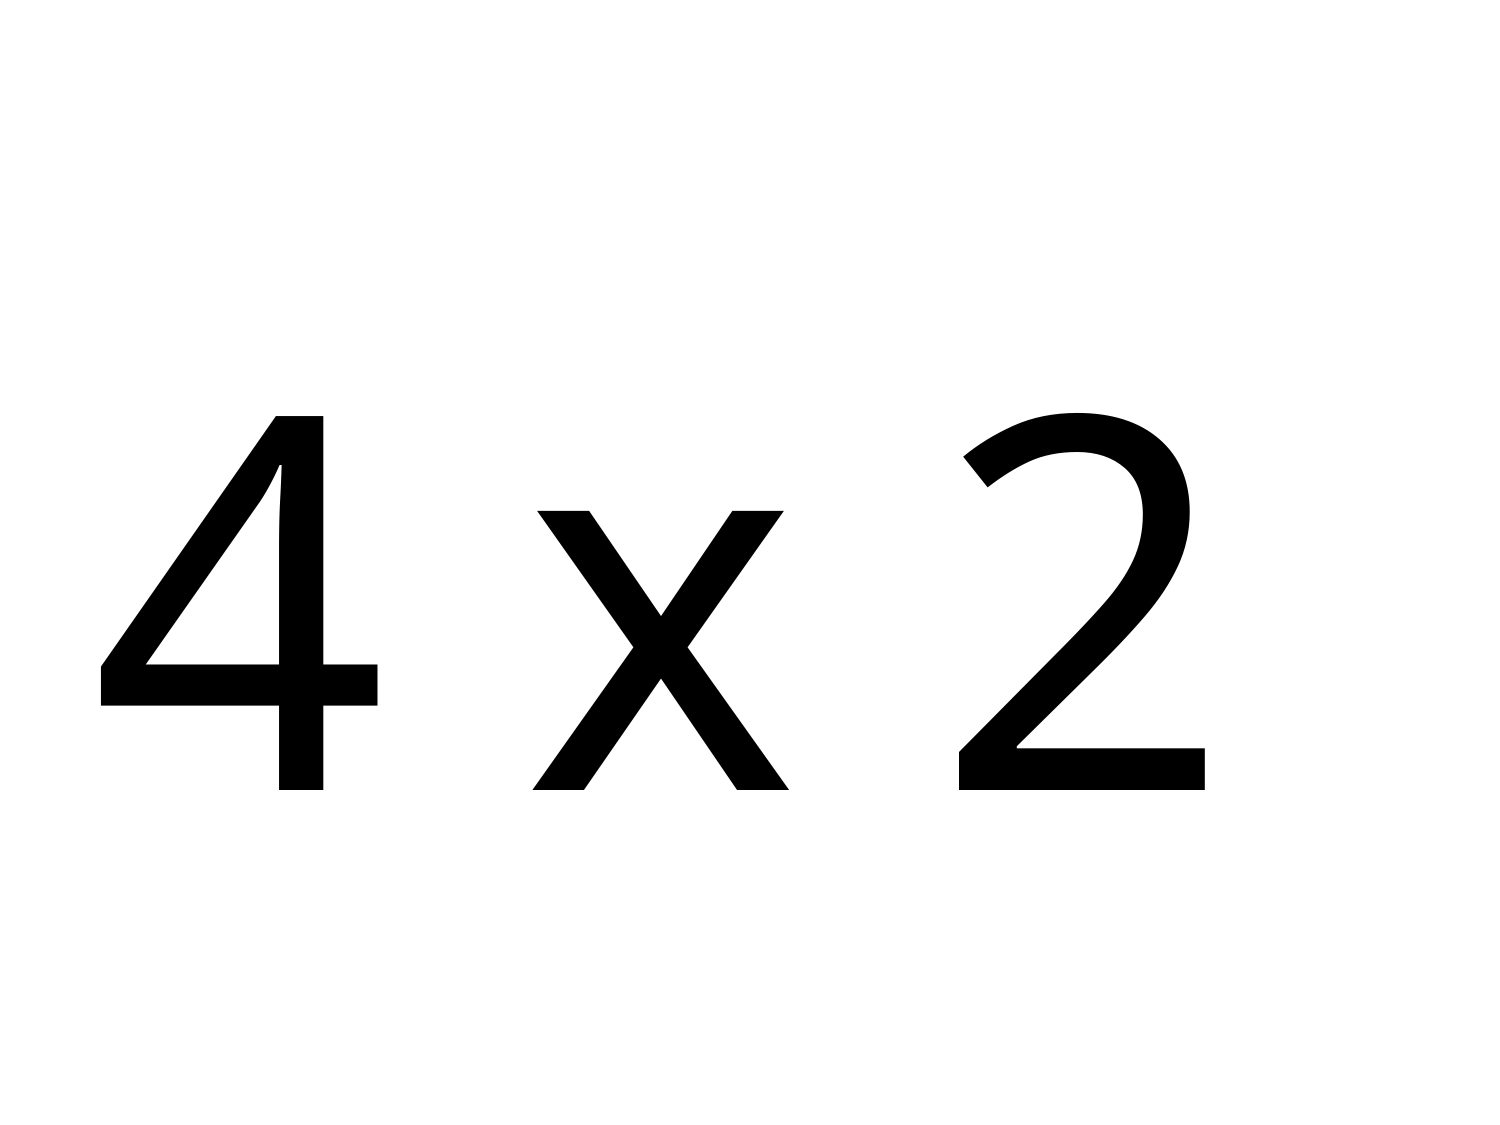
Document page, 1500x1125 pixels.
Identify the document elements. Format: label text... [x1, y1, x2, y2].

list 4 x 2 [75, 262, 1425, 1005]
